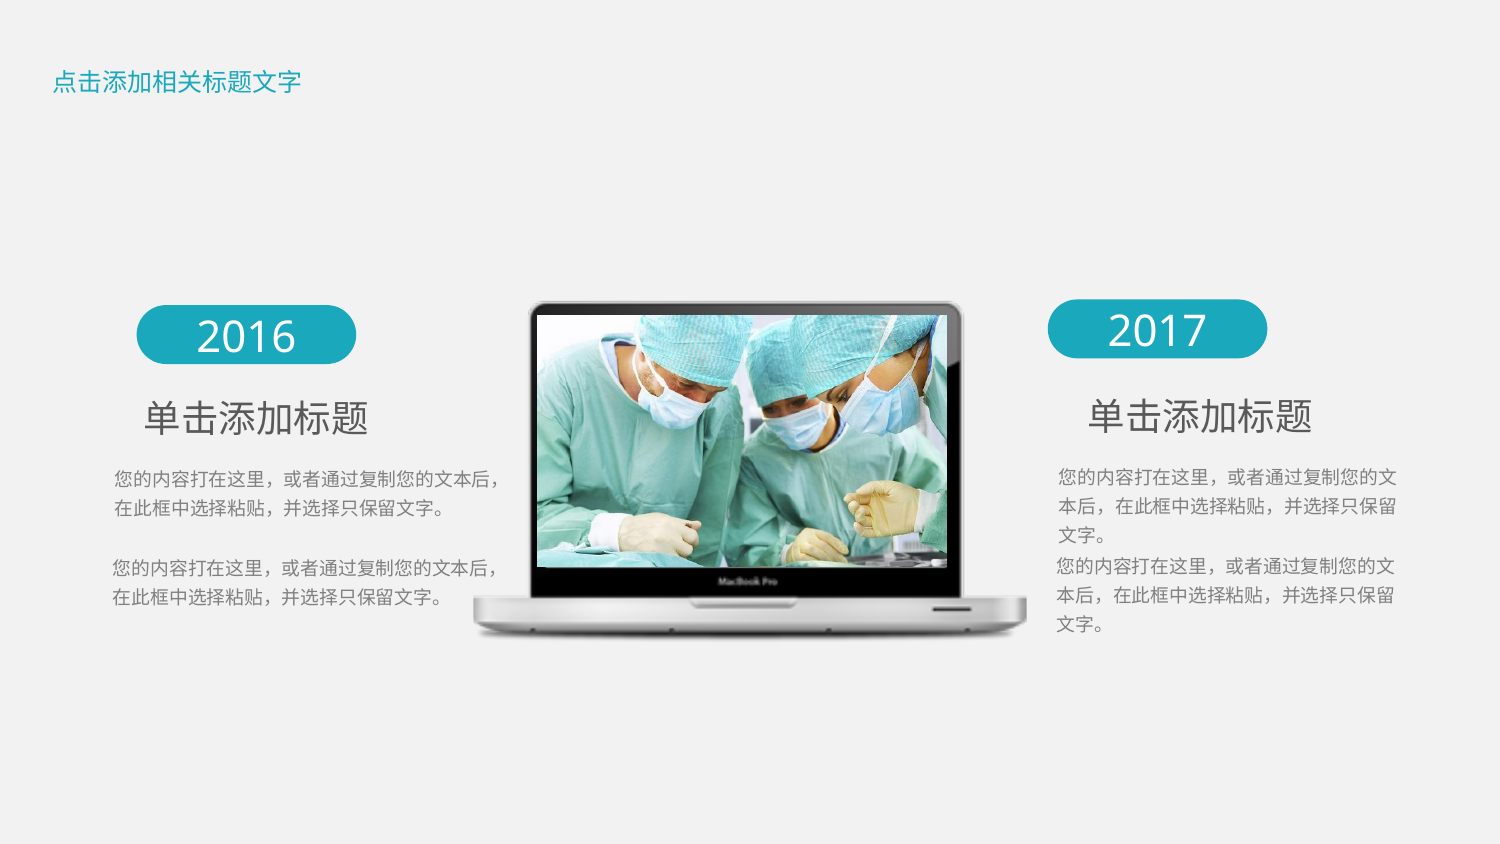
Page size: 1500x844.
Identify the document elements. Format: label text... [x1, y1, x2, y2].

text_box 您的内容打在这里，或者通过复制您的文本后，在此框中选择粘贴，并选择只保留文字。 [103, 455, 467, 525]
text_box 2016 [134, 302, 359, 367]
text_box 2017 [1045, 297, 1270, 361]
text_box 单击添加标题 [1047, 396, 1354, 444]
text_box 单击添加标题 [103, 398, 410, 446]
text_box 您的内容打在这里，或者通过复制您的文本后，在此框中选择粘贴，并选择只保留文字。 [1047, 453, 1423, 542]
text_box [473, 272, 1027, 659]
text_box 您的内容打在这里，或者通过复制您的文本后，在此框中选择粘贴，并选择只保留文字。 [1045, 542, 1423, 641]
text_box 您的内容打在这里，或者通过复制您的文本后，在此框中选择粘贴，并选择只保留文字。 [101, 544, 467, 614]
